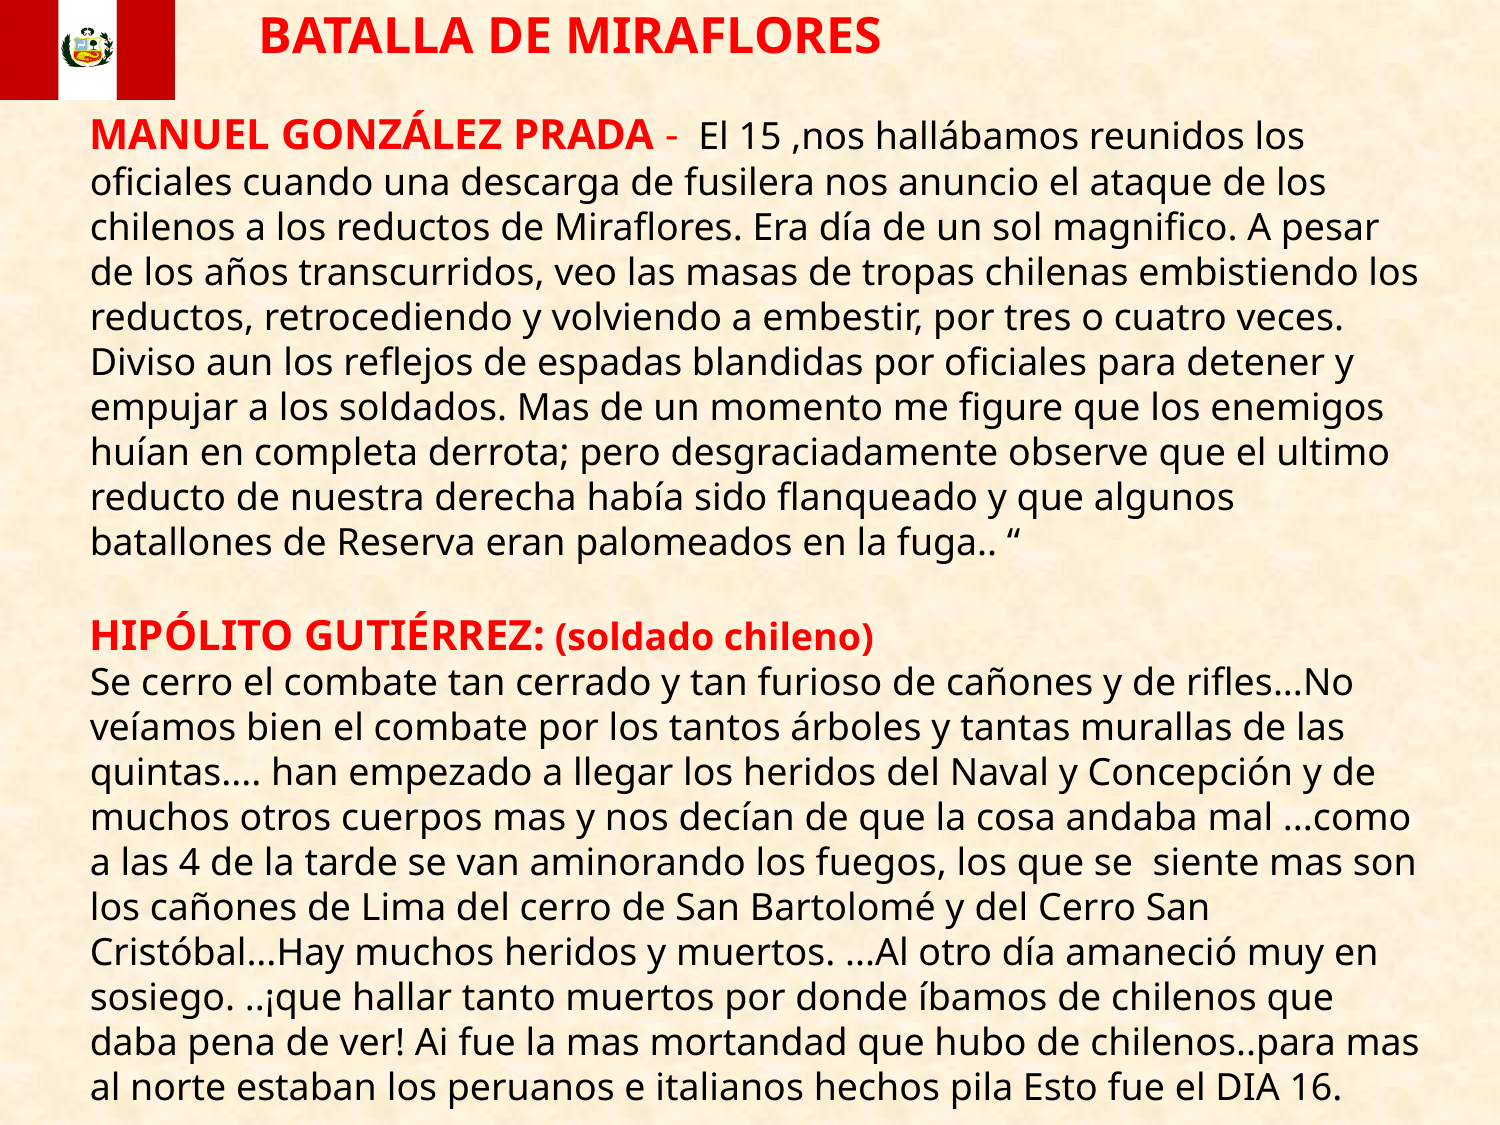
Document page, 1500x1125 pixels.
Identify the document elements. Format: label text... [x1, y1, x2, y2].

picture [0, 0, 1500, 1125]
text_box BATALLA DE MIRAFLORES MANUEL GONZÁLEZ PRADA - El 15 ,nos hallábamos reunidos los oficiales cuando una descarga de fusilera nos anuncio el ataque de los chilenos a los reductos de Miraflores. Era día de un sol magnifico. A pesar de los años transcurridos, veo las masas de tropas chilenas embistiendo los reductos, retrocediendo y volviendo a embestir, por tres o cuatro veces. Diviso aun los reflejos de espadas blandidas por oficiales para detener y empujar a los soldados. Mas de un momento me figure que los enemigos huían en completa derrota; pero desgraciadamente observe que el ultimo reducto de nuestra derecha había sido flanqueado y que algunos batallones de Reserva eran palomeados en la fuga.. “ HIPÓLITO GUTIÉRREZ: (soldado chileno) Se cerro el combate tan cerrado y tan furioso de cañones y de rifles...No veíamos bien el combate por los tantos árboles y tantas murallas de las quintas.... han empezado a llegar los heridos del Naval y Concepción y de muchos otros cuerpos mas y nos decían de que la cosa andaba mal ...como a las 4 de la tarde se van aminorando los fuegos, los que se siente mas son los cañones de Lima del cerro de San Bartolomé y del Cerro San Cristóbal...Hay muchos heridos y muertos. ...Al otro día amaneció muy en sosiego. ..¡que hallar tanto muertos por donde íbamos de chilenos que daba pena de ver! Ai fue la mas mortandad que hubo de chilenos..para mas al norte estaban los peruanos e italianos hechos pila Esto fue el DIA 16. [74, 0, 1438, 1116]
